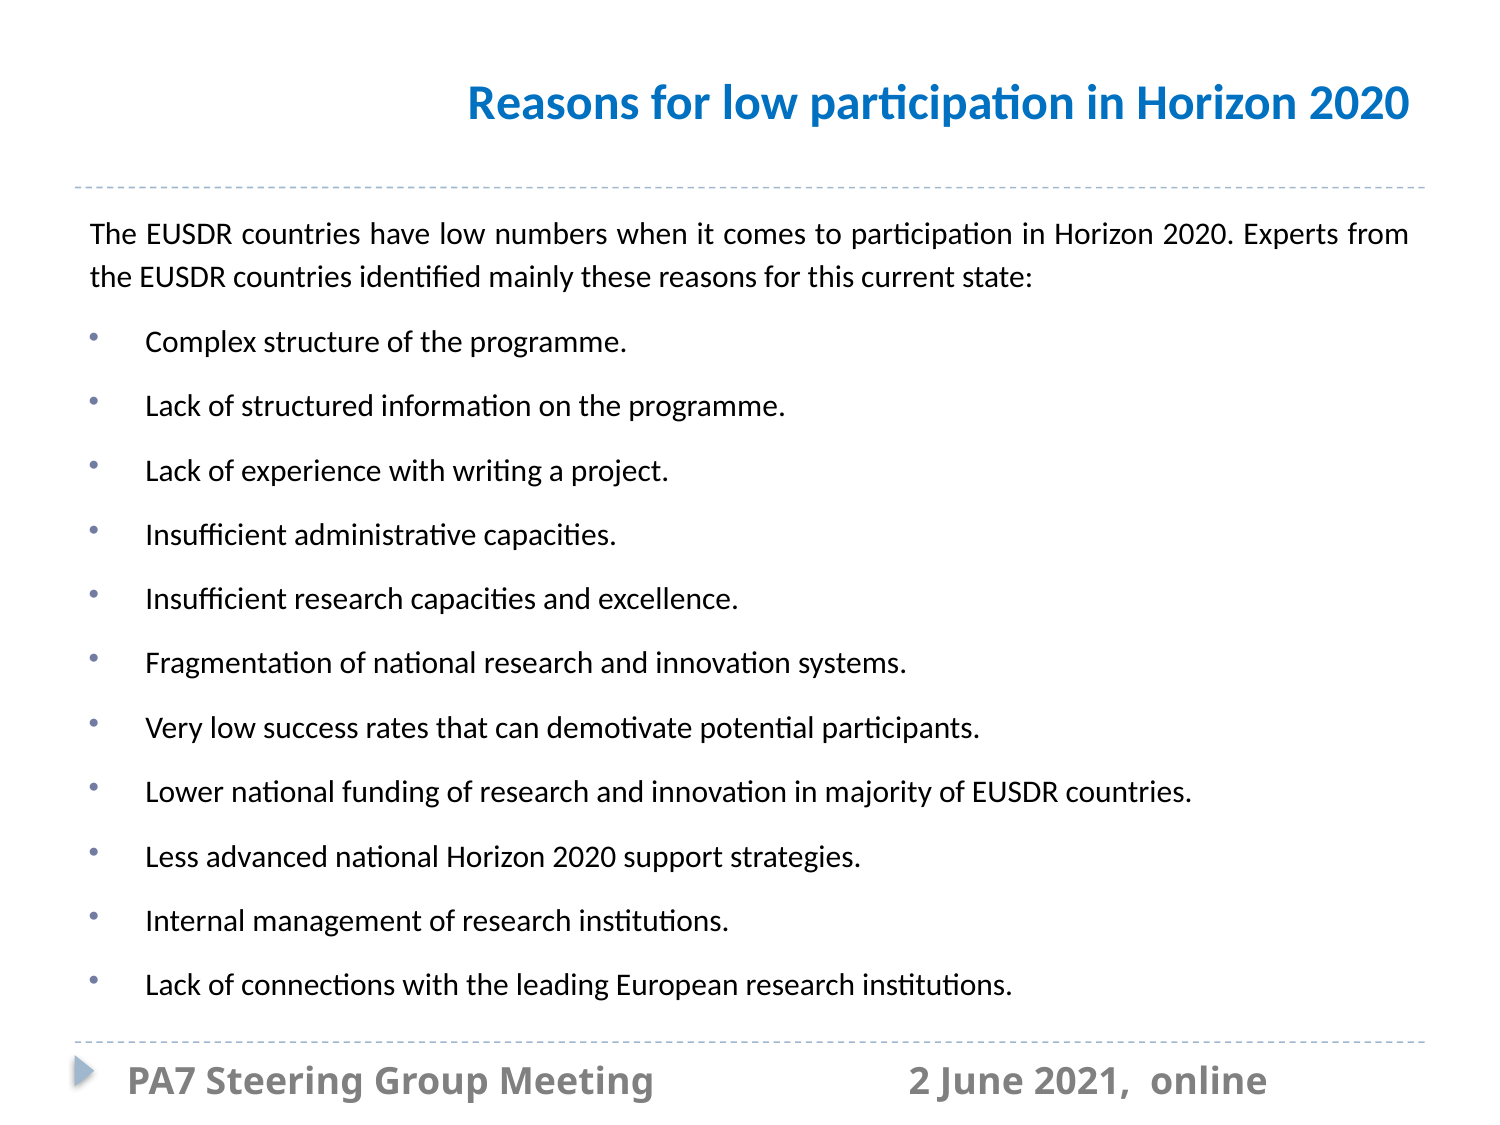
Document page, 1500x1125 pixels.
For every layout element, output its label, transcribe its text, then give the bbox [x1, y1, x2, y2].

list The EUSDR countries have low numbers when it comes to participation in Horizon 2020. Experts from the EUSDR countries identified mainly these reasons for this current state: Complex structure of the programme. Lack of structured information on the programme. Lack of experience with writing a project. Insufficient administrative capacities. Insufficient research capacities and excellence. Fragmentation of national research and innovation systems. Very low success rates that can demotivate potential participants. Lower national funding of research and innovation in majority of EUSDR countries. Less advanced national Horizon 2020 support strategies. Internal management of research institutions. Lack of connections with the leading European research institutions. [75, 200, 1425, 1010]
text_box PA7 Steering Group Meeting 2 June 2021, online [112, 1049, 1471, 1109]
title Reasons for low participation in Horizon 2020 [75, 24, 1425, 138]
